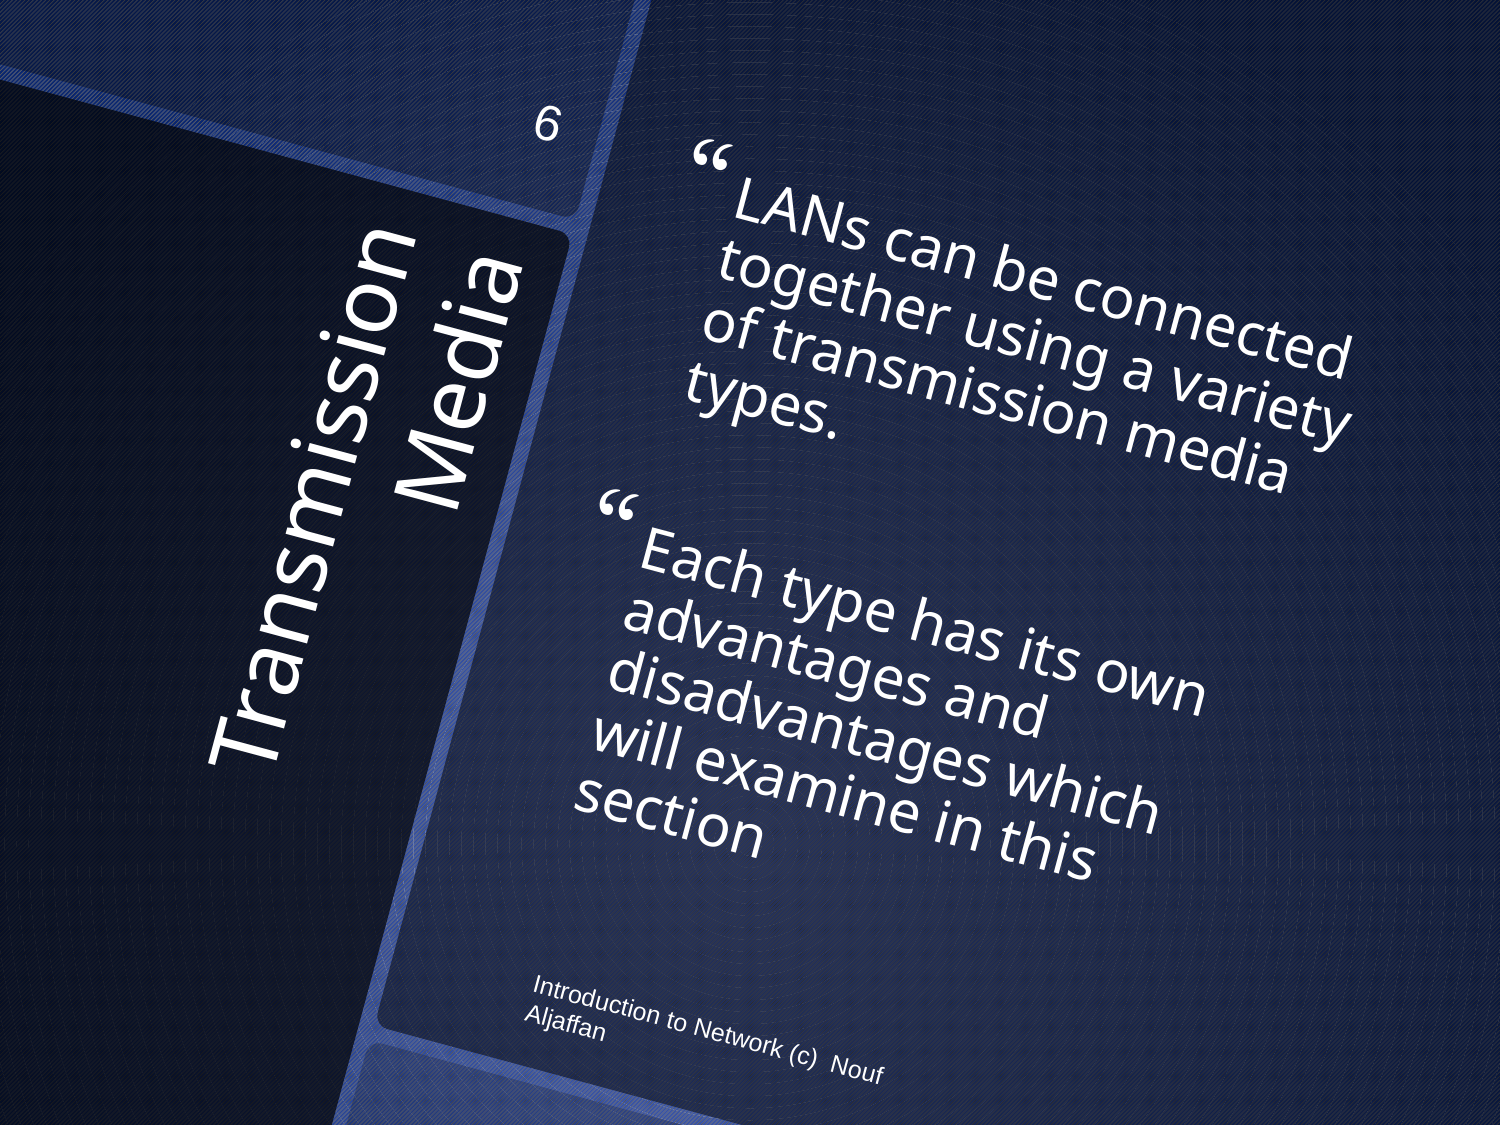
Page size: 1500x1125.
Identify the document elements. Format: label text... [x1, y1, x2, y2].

footer Introduction to Network (c) Nouf Aljaffan [508, 963, 903, 1123]
title Transmission Media [69, 181, 554, 1056]
slide_number 6 [206, 1, 585, 157]
list LANs can be connected together using a variety of transmission media types. Each type has its own advantages and disadvantages which will examine in this section [475, 72, 1430, 1076]
